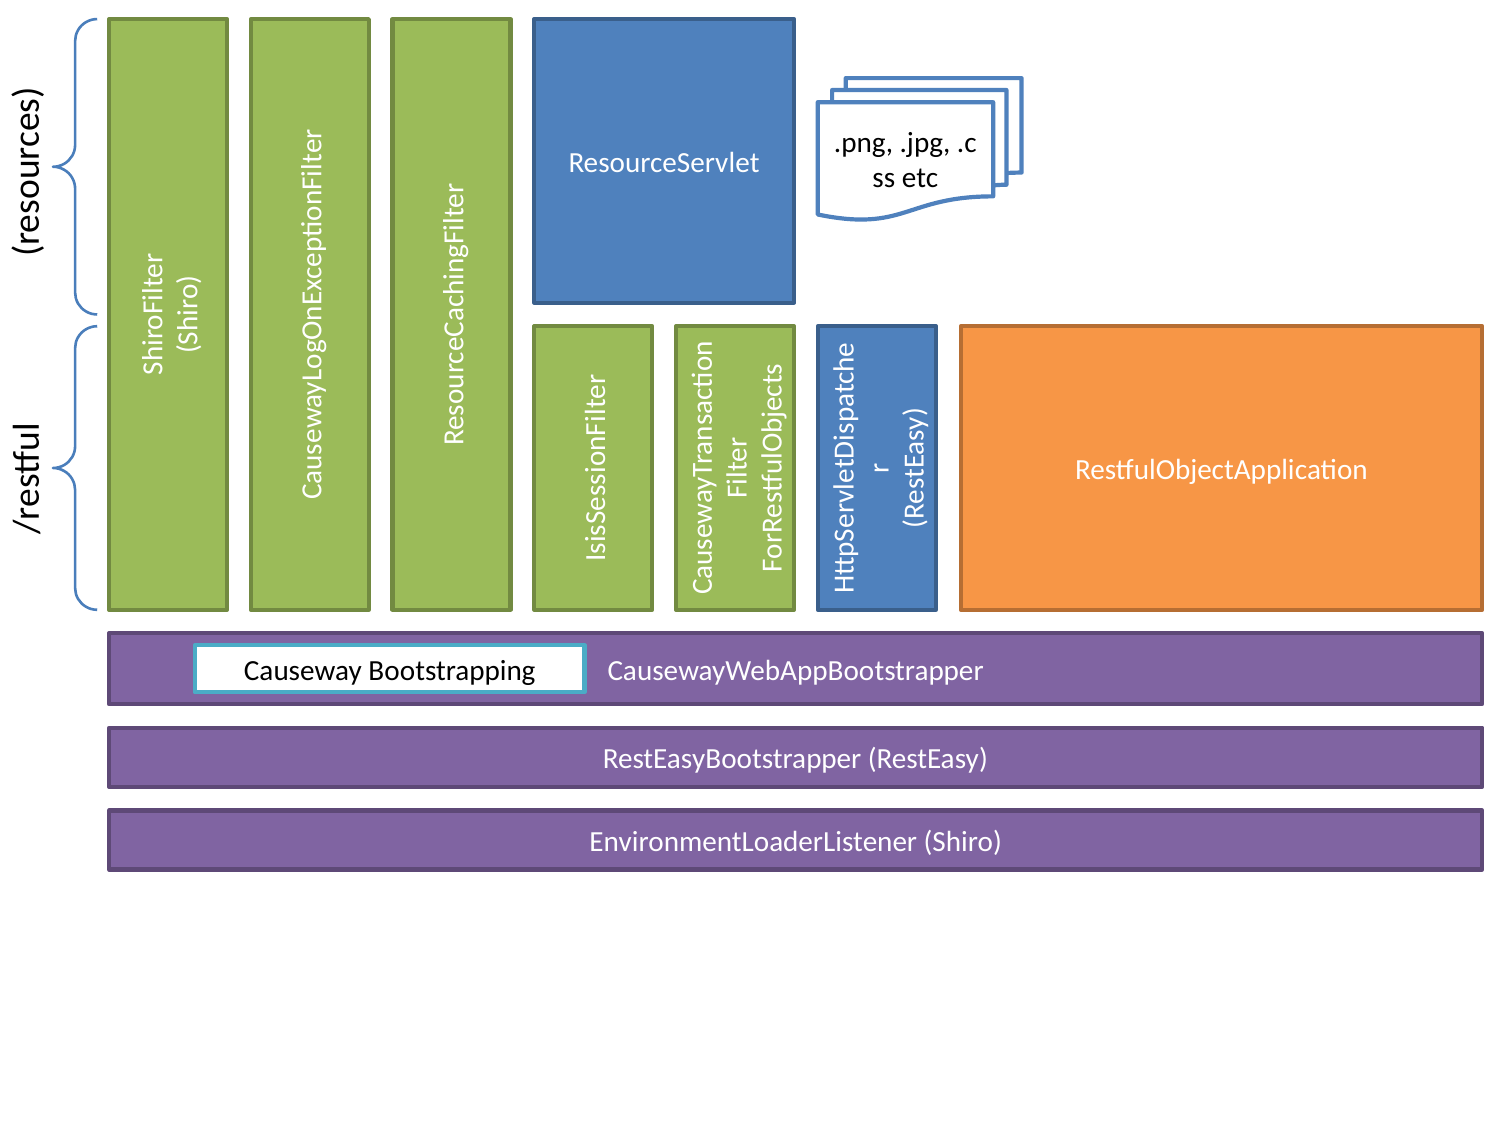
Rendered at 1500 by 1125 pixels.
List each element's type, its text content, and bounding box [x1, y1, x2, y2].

text_box CausewayWebAppBootstrapper [107, 631, 1484, 706]
text_box /restful [0, 408, 54, 550]
text_box (resources) [0, 72, 54, 272]
text_box .png, .jpg, .css etc [815, 76, 1024, 222]
text_box EnvironmentLoaderListener (Shiro) [107, 808, 1484, 872]
text_box RestEasyBootstrapper (RestEasy) [107, 726, 1484, 789]
text_box [54, 18, 98, 316]
text_box ShiroFilter (Shiro) [107, 17, 229, 612]
text_box HttpServletDispatcher (RestEasy) [816, 324, 938, 612]
text_box RestfulObjectApplication [959, 324, 1484, 612]
text_box ResourceCachingFilter [390, 17, 513, 612]
text_box CausewayTransaction Filter ForRestfulObjects [674, 324, 796, 612]
text_box [54, 325, 98, 611]
text_box Causeway Bootstrapping [193, 643, 587, 694]
text_box CausewayLogOnExceptionFilter [249, 17, 371, 612]
text_box ResourceServlet [532, 17, 796, 305]
text_box IsisSessionFilter [532, 324, 654, 612]
